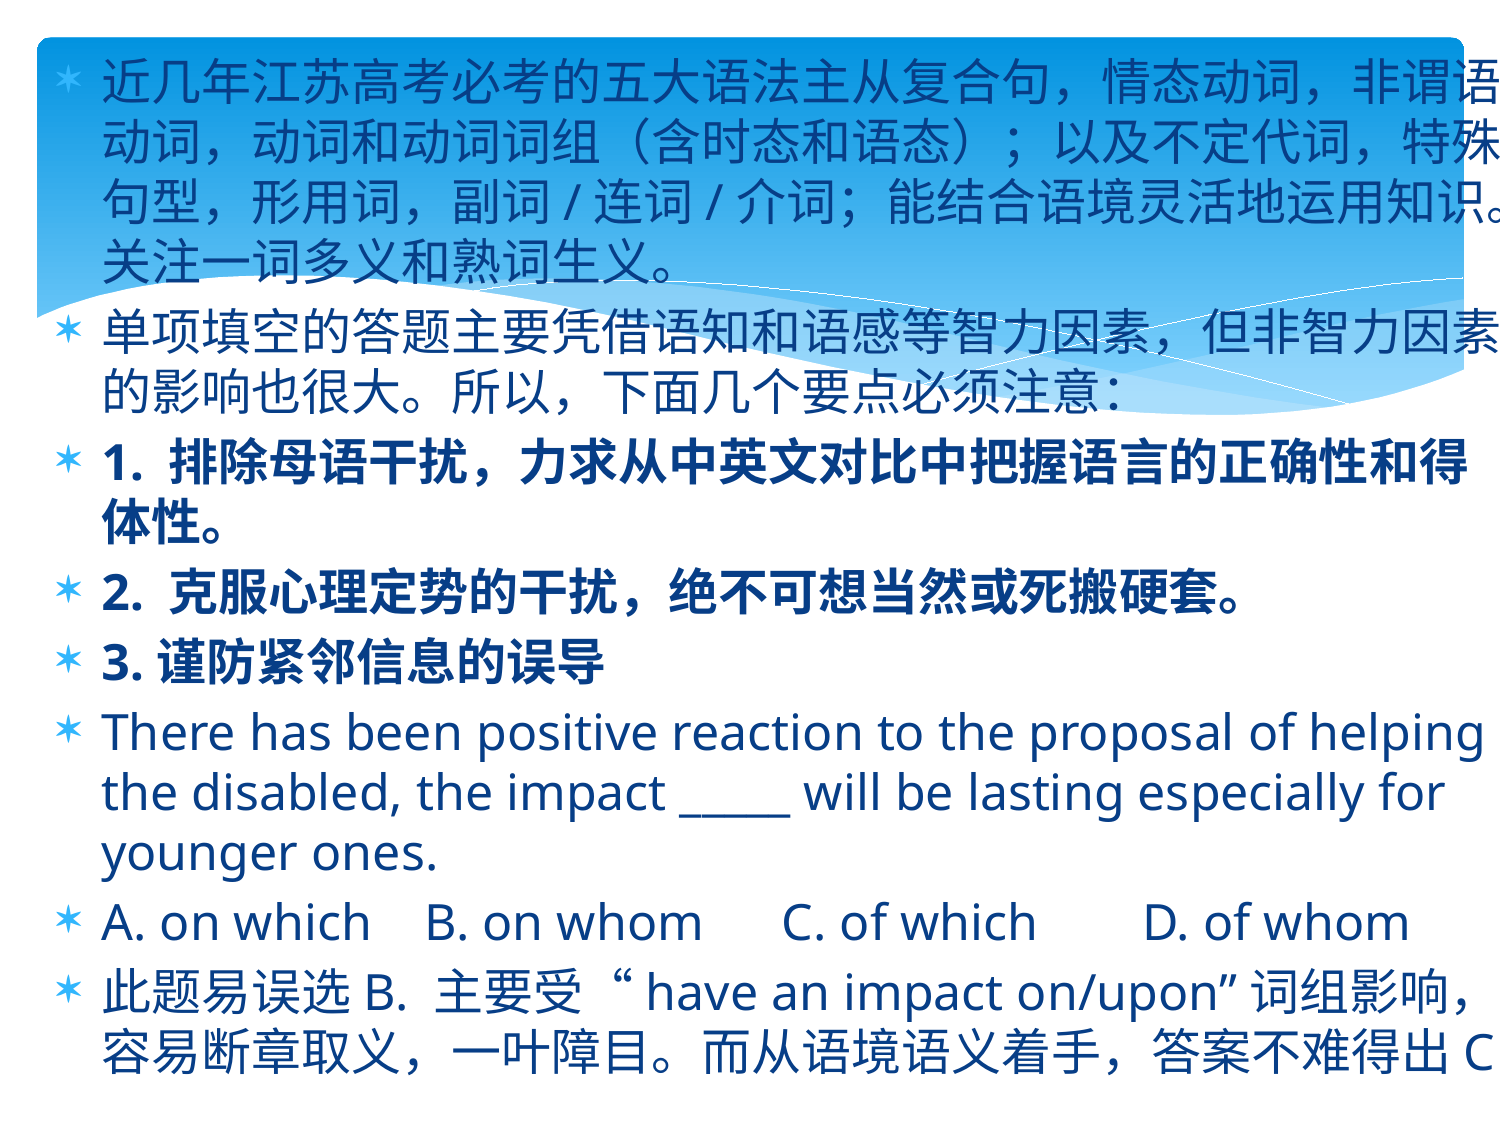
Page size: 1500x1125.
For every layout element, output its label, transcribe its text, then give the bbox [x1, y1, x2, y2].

list 近几年江苏高考必考的五大语法主从复合句，情态动词，非谓语动词，动词和动词词组（含时态和语态）；以及不定代词，特殊句型，形用词，副词/连词/介词；能结合语境灵活地运用知识。关注一词多义和熟词生义。 单项填空的答题主要凭借语知和语感等智力因素，但非智力因素的影响也很大。所以，下面几个要点必须注意： 1. 排除母语干扰，力求从中英文对比中把握语言的正确性和得体性。 2. 克服心理定势的干扰，绝不可想当然或死搬硬套。 3.谨防紧邻信息的误导 There has been positive reaction to the proposal of helping the disabled, the impact _____ will be lasting especially for younger ones. A. on which B. on whom C. of which D. of whom 此题易误选B. 主要受“have an impact on/upon”词组影响，容易断章取义，一叶障目。而从语境语义着手，答案不难得出C [41, 42, 1500, 1125]
